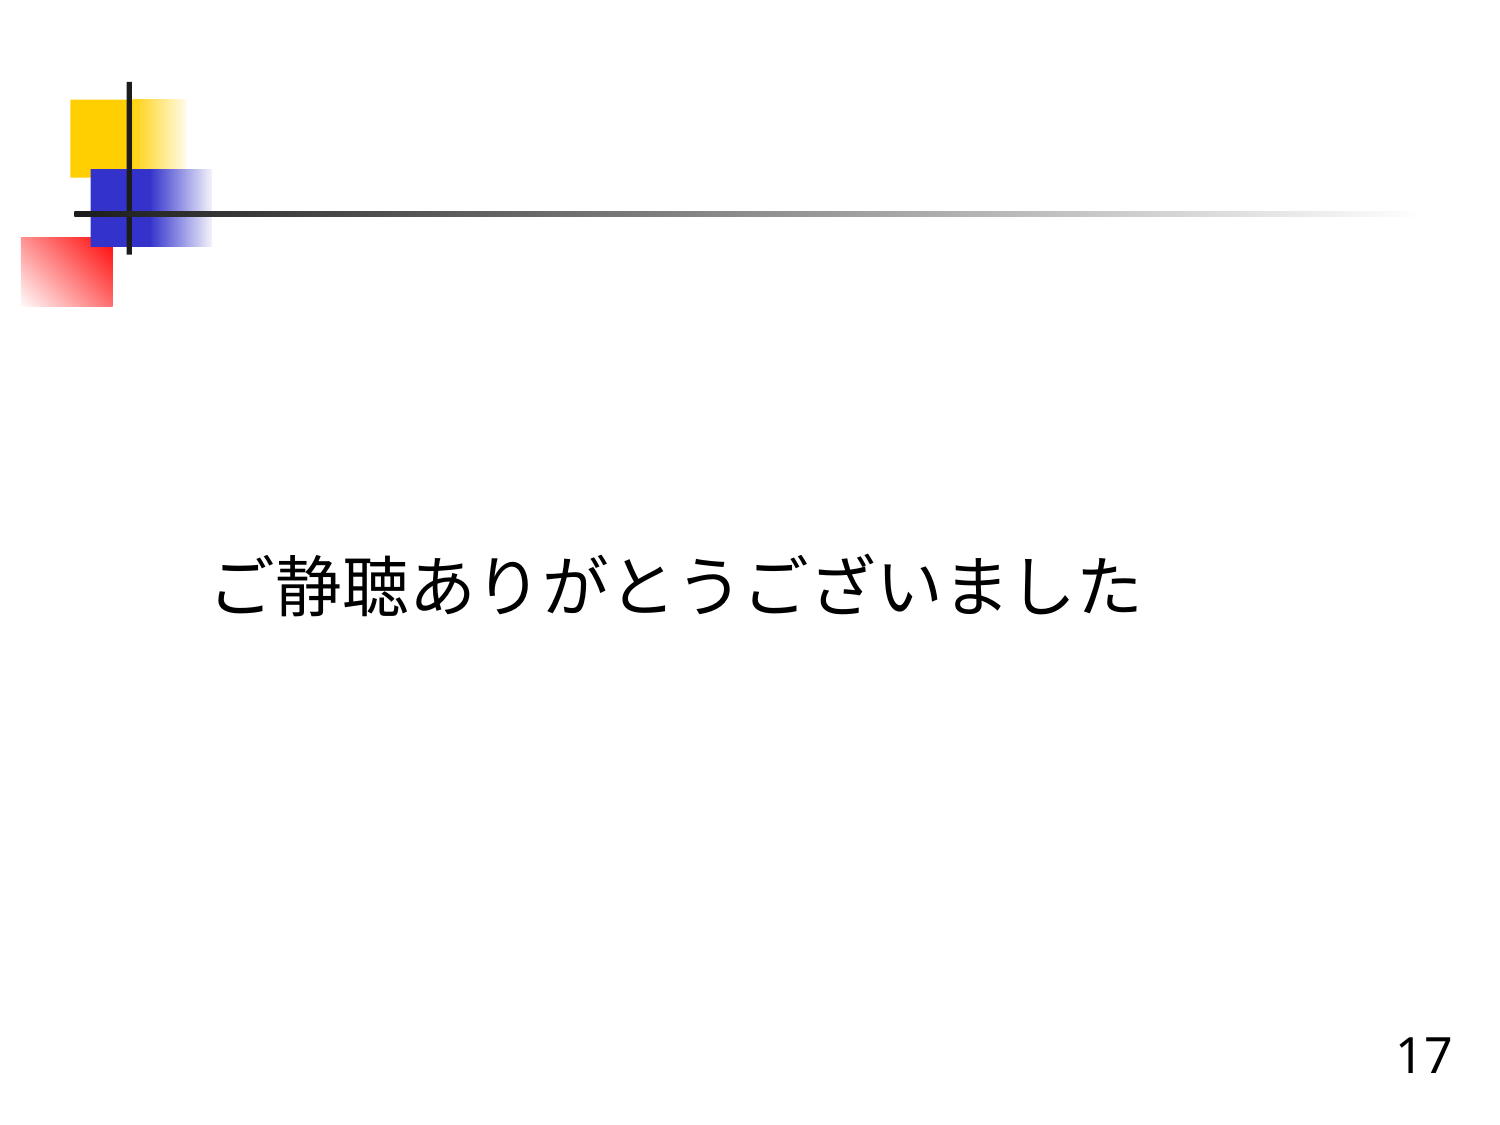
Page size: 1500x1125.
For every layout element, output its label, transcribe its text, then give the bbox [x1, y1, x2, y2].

slide_number 17 [1154, 1023, 1468, 1100]
list ご静聴ありがとうございました [193, 257, 1470, 1007]
